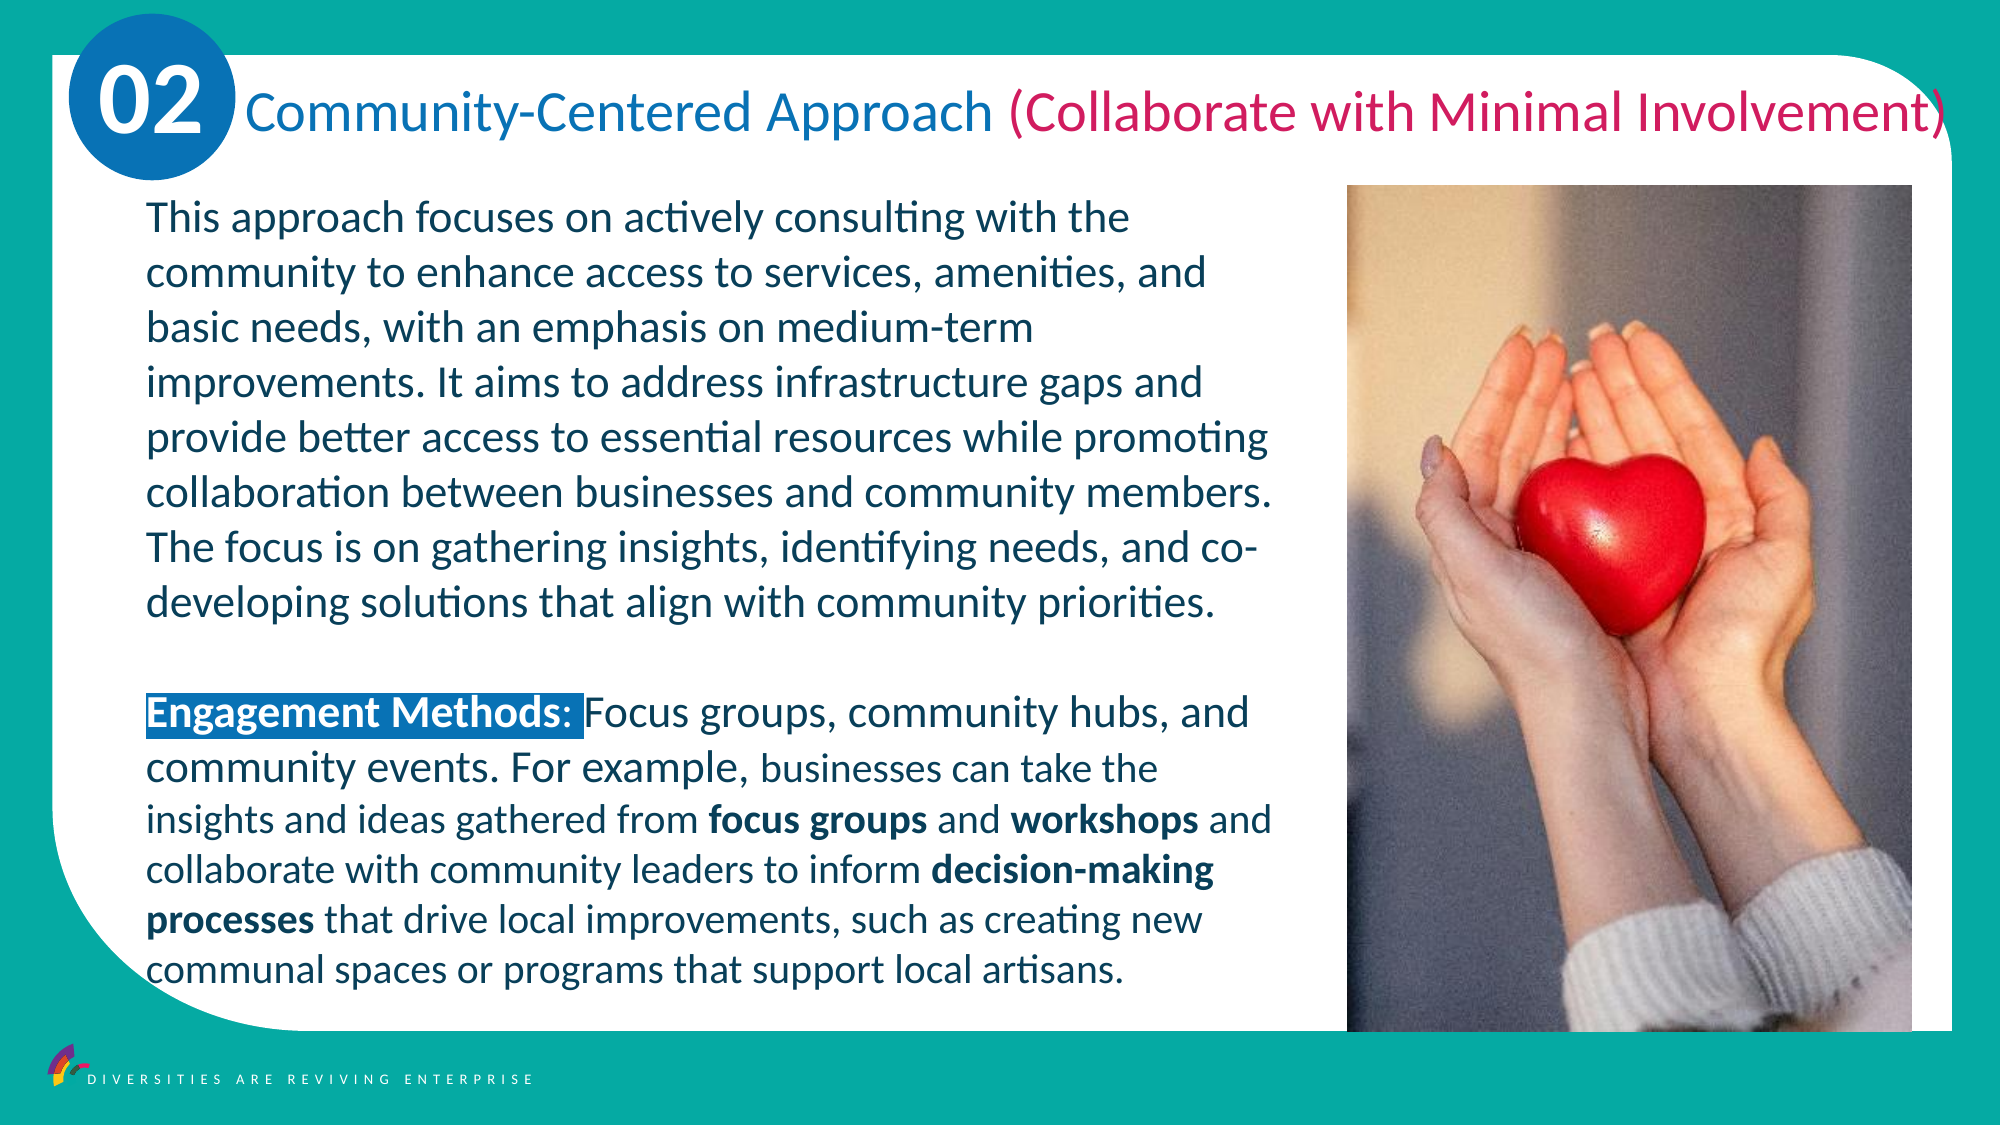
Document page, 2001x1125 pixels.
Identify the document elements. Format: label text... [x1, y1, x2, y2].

list This approach focuses on actively consulting with the community to enhance access to services, amenities, and basic needs, with an emphasis on medium-term improvements. It aims to address infrastructure gaps and provide better access to essential resources while promoting collaboration between businesses and community members. The focus is on gathering insights, identifying needs, and co-developing solutions that align with community priorities. Engagement Methods: Focus groups, community hubs, and community events. For example, businesses can take the insights and ideas gathered from focus groups and workshops and collaborate with community leaders to inform decision-making processes that drive local improvements, such as creating new communal spaces or programs that support local artisans. [130, 181, 1291, 812]
picture [1347, 184, 1912, 1032]
list Community-Centered Approach (Collaborate with Minimal Involvement) [230, 73, 1969, 206]
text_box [68, 13, 236, 181]
